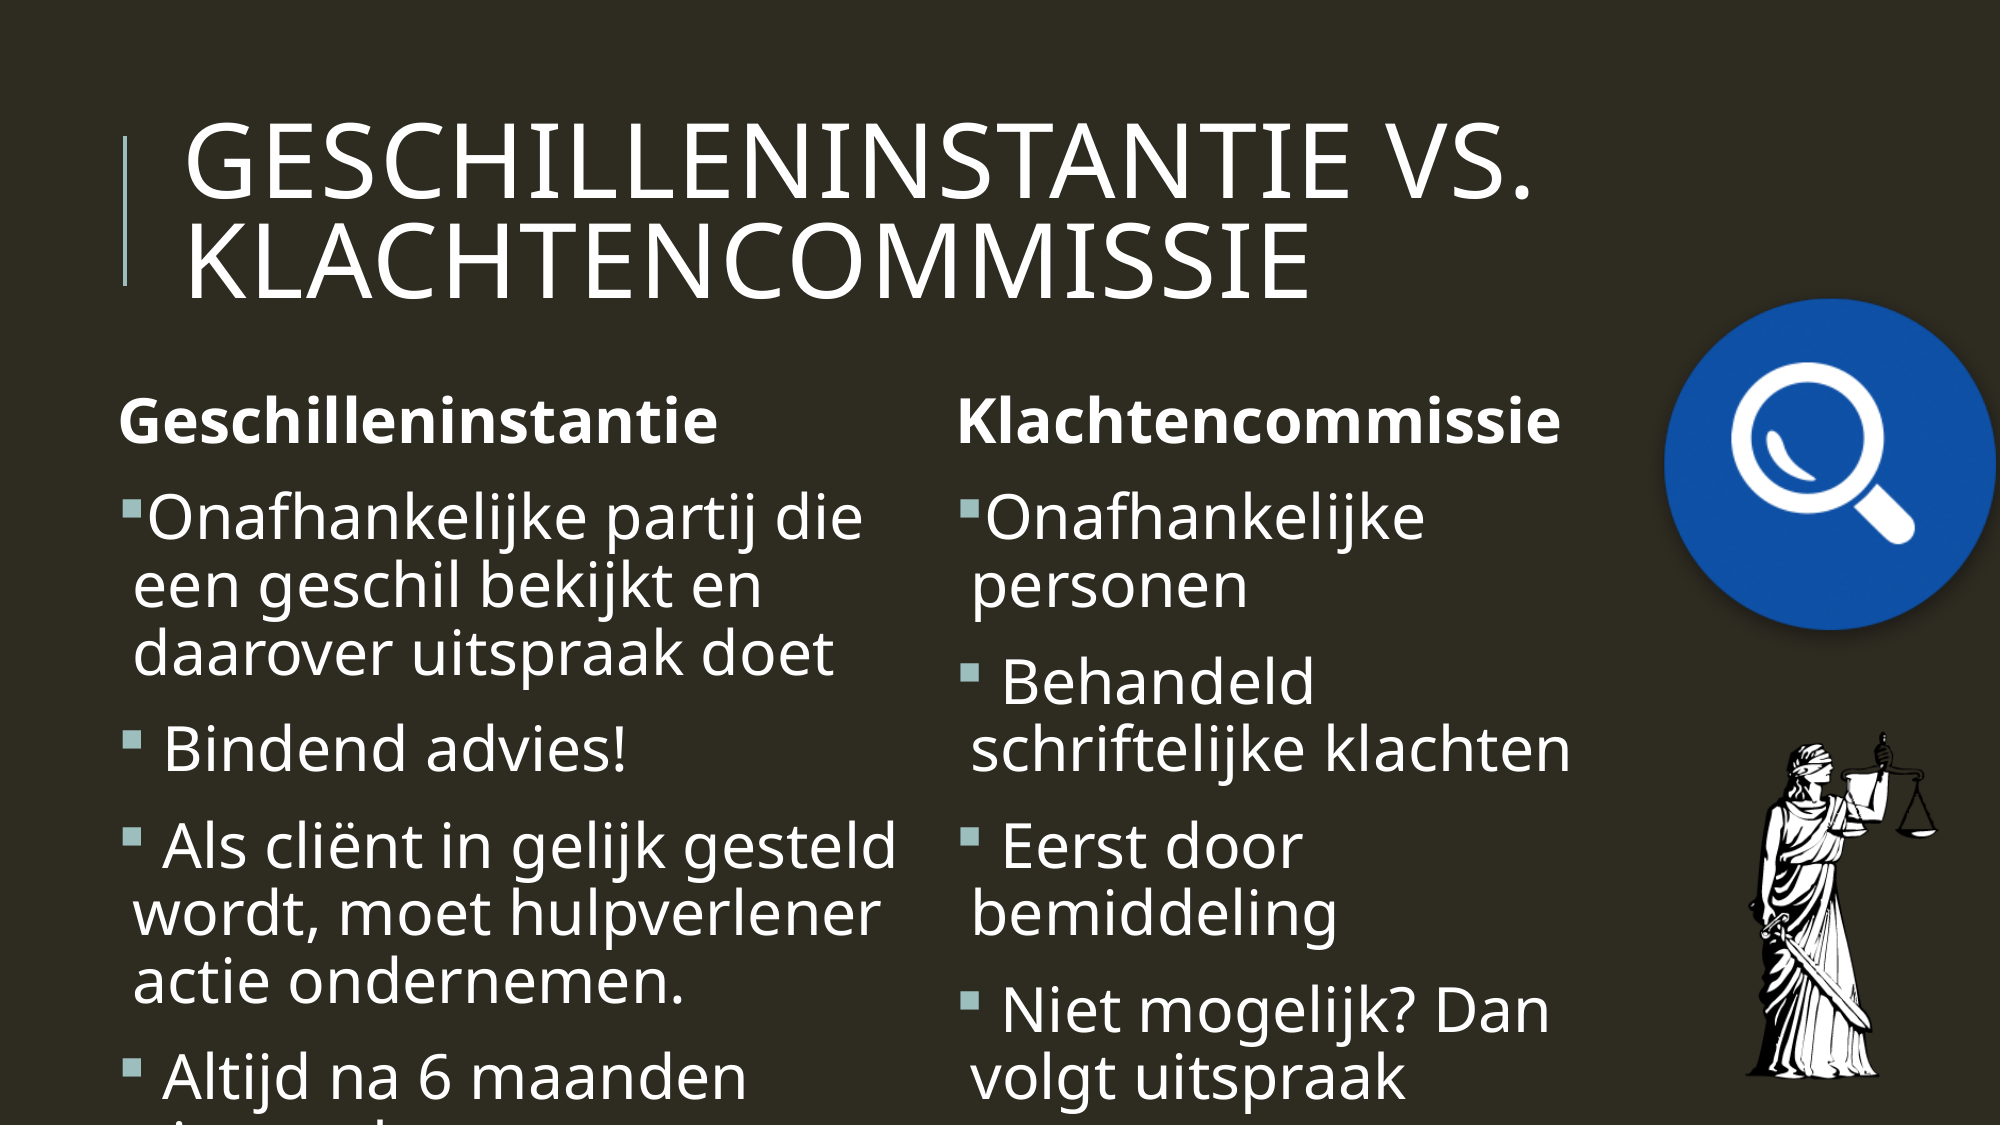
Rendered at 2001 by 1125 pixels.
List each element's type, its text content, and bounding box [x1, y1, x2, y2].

list Geschilleninstantie Onafhankelijke partij die een geschil bekijkt en daarover uitspraak doet Bindend advies! Als cliënt in gelijk gesteld wordt, moet hulpverlener actie ondernemen. Altijd na 6 maanden uitspraak [110, 382, 948, 1035]
picture [1647, 285, 2000, 654]
picture [1629, 693, 2000, 1118]
title Geschilleninstantie vs. klachtencommissie [168, 96, 1763, 342]
list Klachtencommissie Onafhankelijke personen Behandeld schriftelijke klachten Eerst door bemiddeling Niet mogelijk? Dan volgt uitspraak [948, 382, 1679, 1053]
